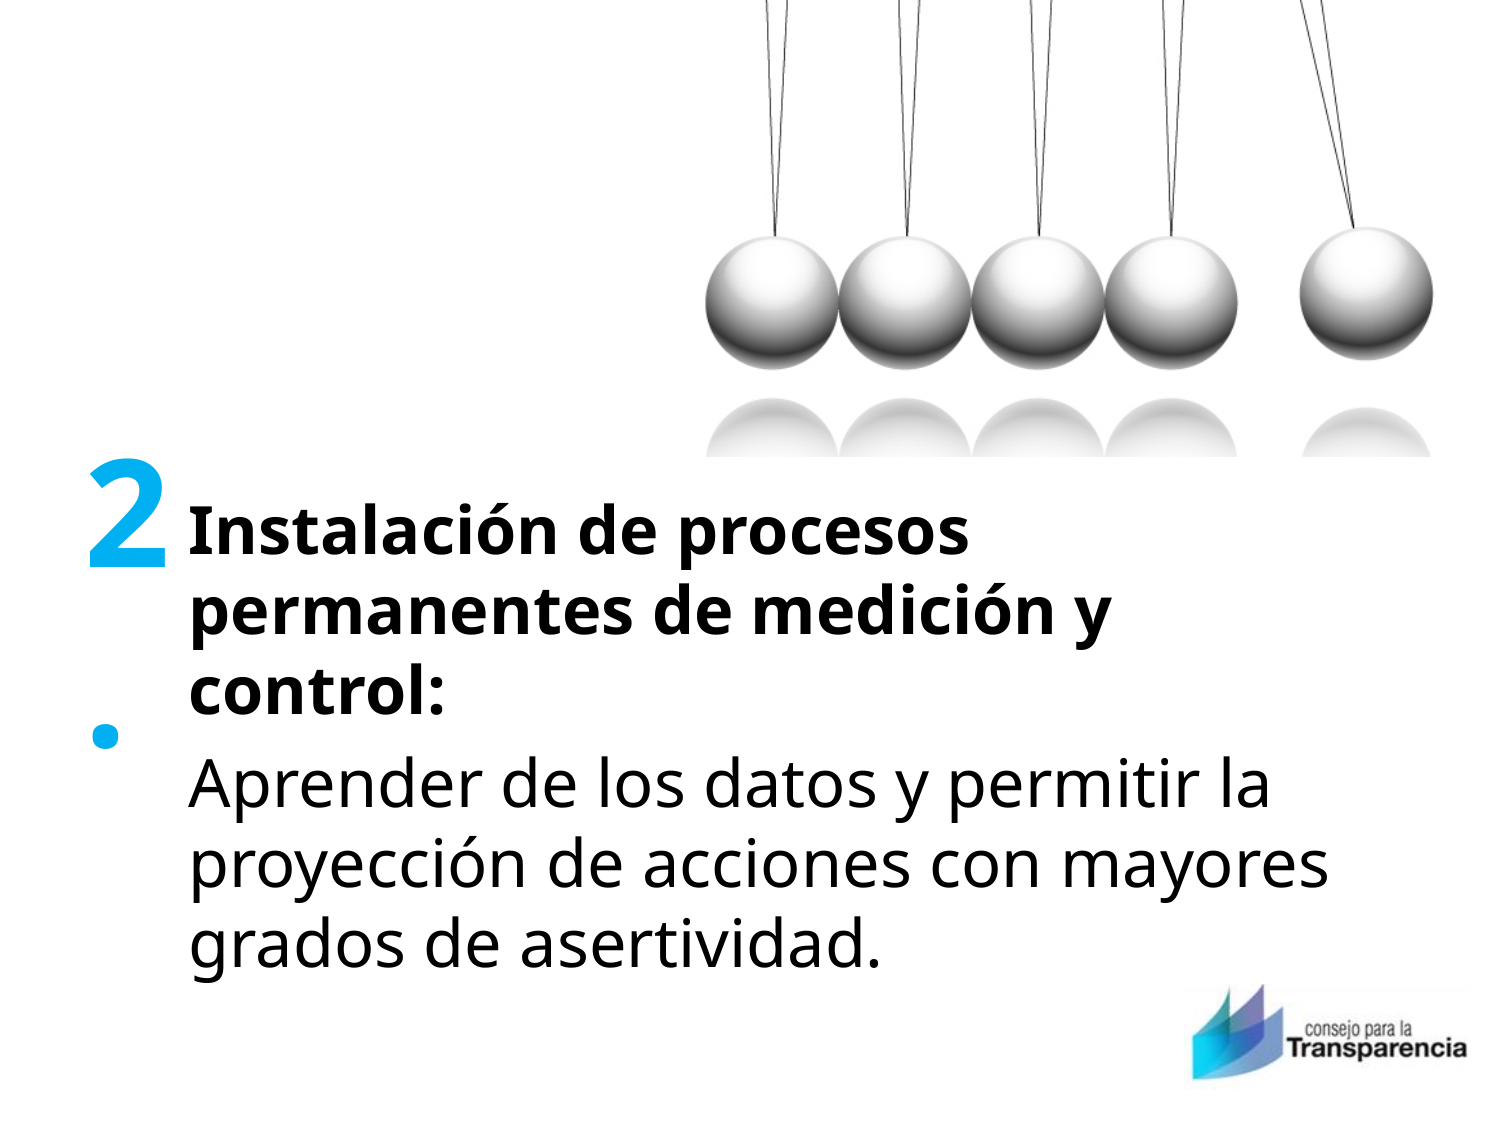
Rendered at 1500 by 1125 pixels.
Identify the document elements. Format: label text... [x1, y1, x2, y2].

list Instalación de procesos permanentes de medición y control: Aprender de los datos y permitir la proyección de acciones con mayores grados de asertividad. [223, 480, 1393, 777]
text_box 2. [70, 410, 223, 785]
picture [672, 0, 1465, 457]
picture [1183, 984, 1471, 1090]
